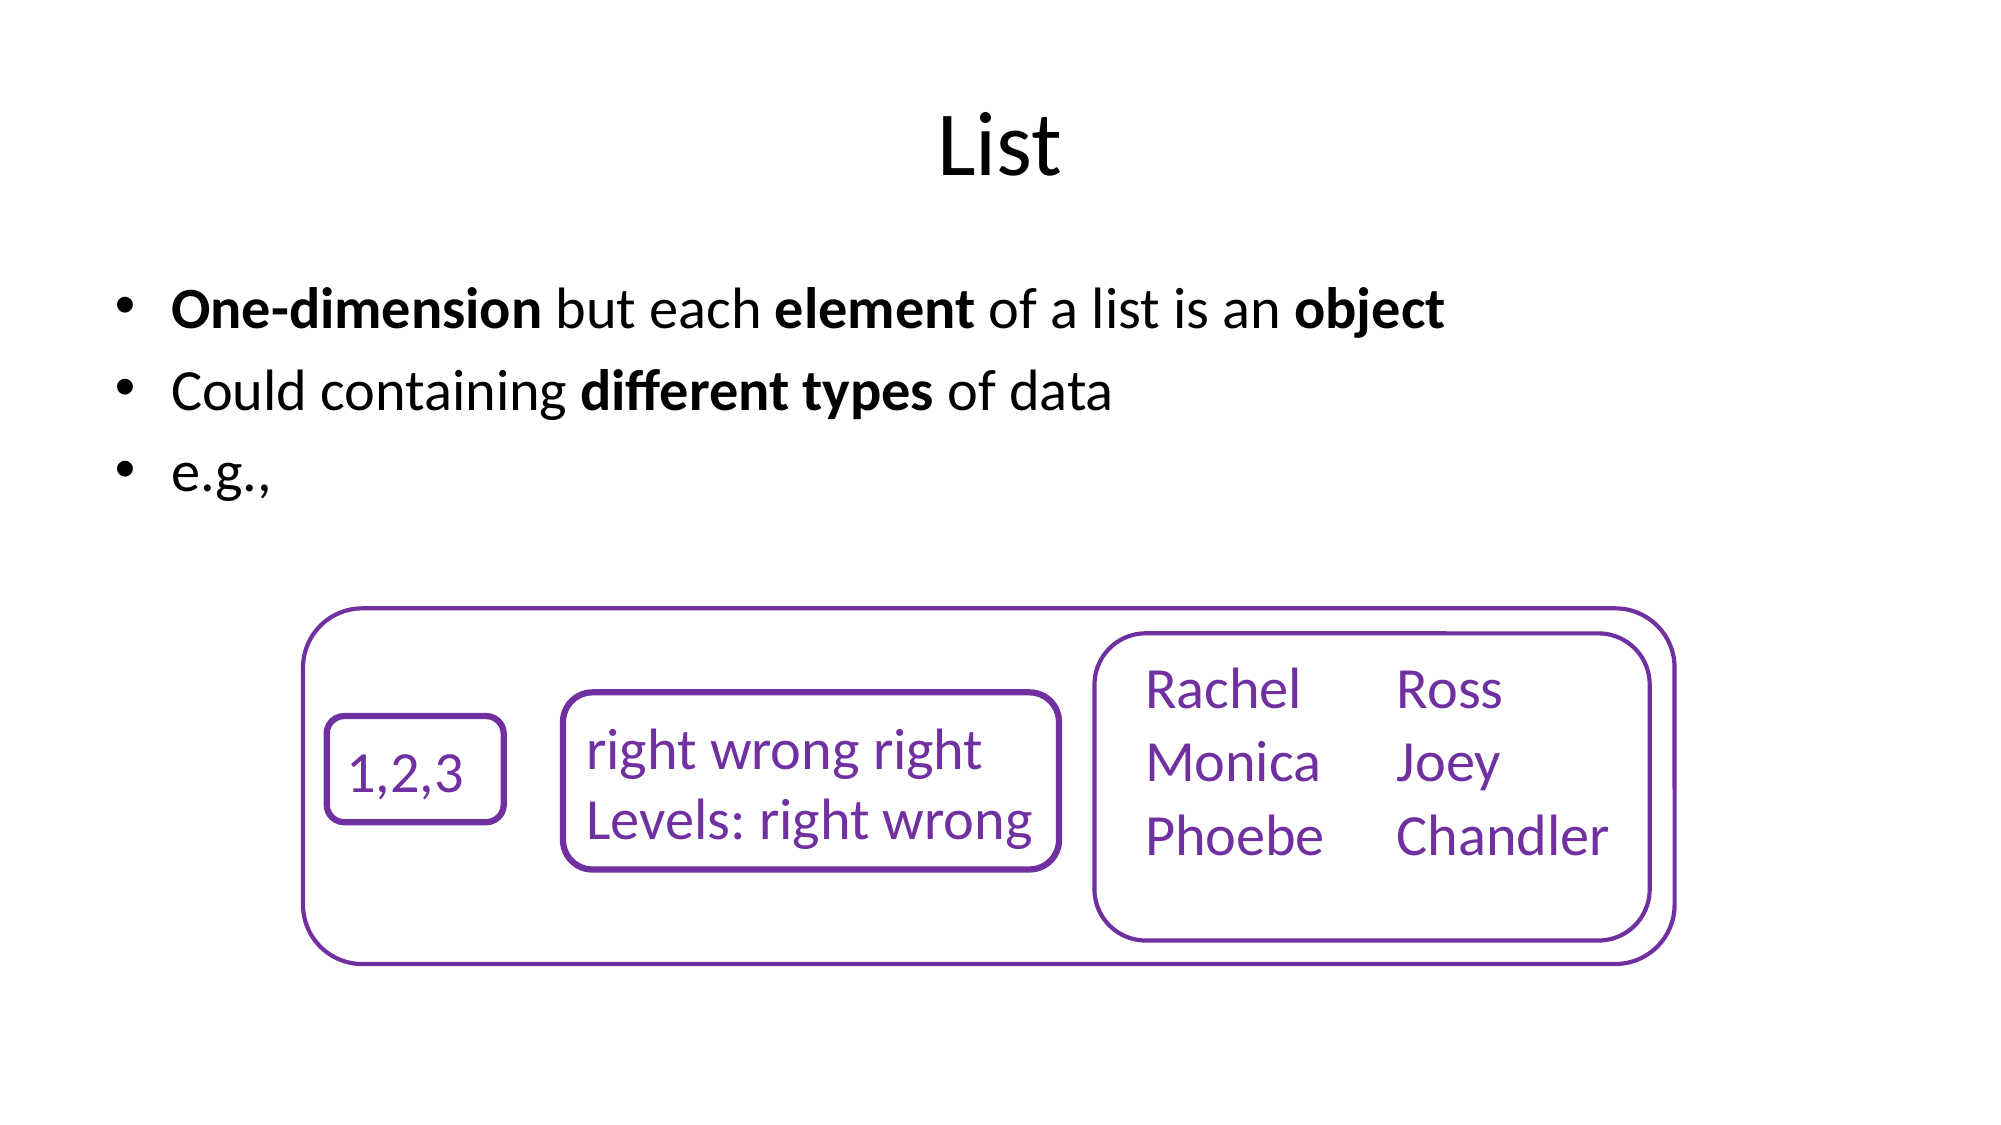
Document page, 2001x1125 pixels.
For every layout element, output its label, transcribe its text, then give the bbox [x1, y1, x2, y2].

text_box [300, 606, 1677, 967]
list One-dimension but each element of a list is an object Could containing different types of data e.g., [99, 262, 1900, 1005]
title List [99, 45, 1900, 233]
